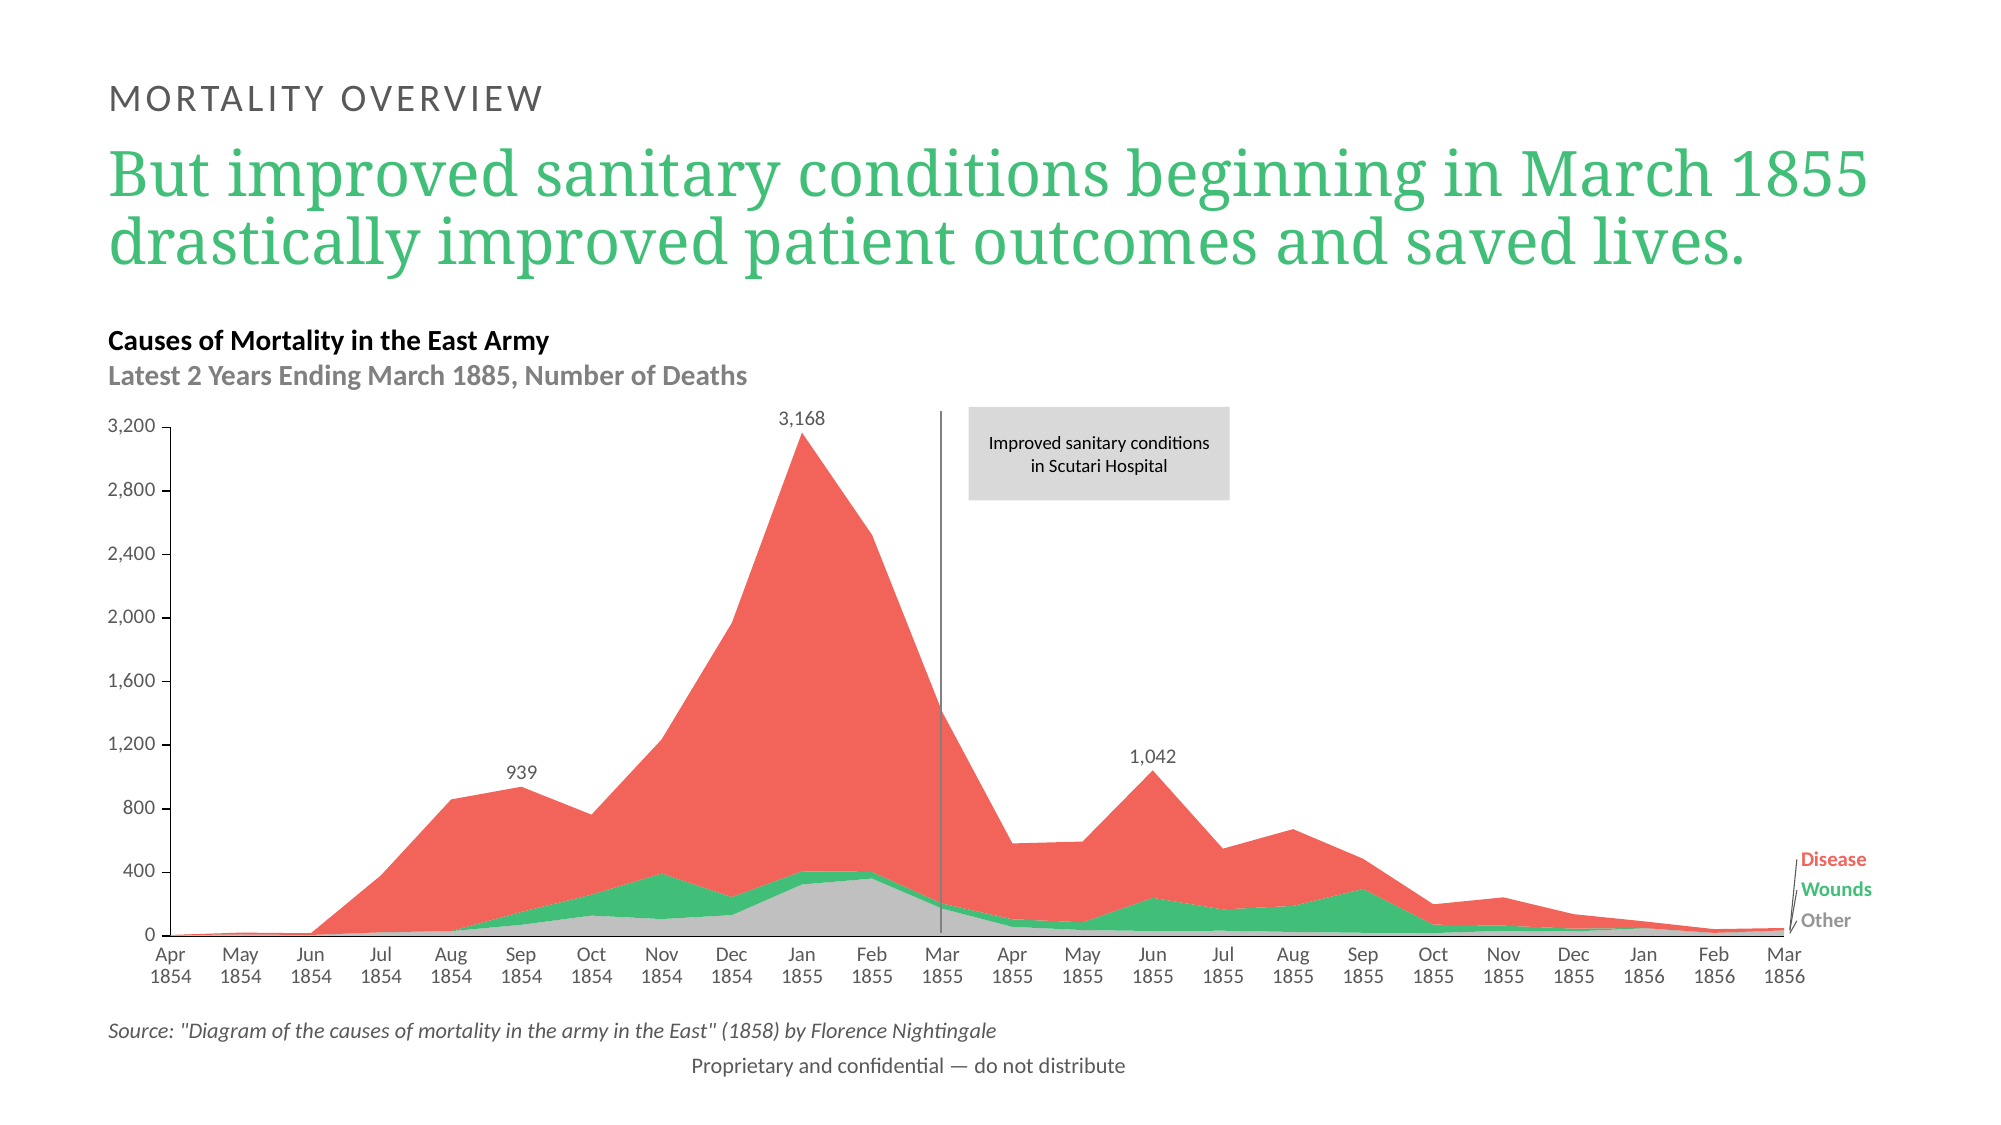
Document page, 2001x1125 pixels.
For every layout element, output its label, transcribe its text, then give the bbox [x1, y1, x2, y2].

text_box Dec 1854 [709, 953, 755, 988]
text_box Aug 1854 [428, 953, 474, 988]
text_box Disease [1801, 848, 1867, 871]
text_box Improved sanitary conditions in Scutari Hospital [967, 406, 1231, 411]
text_box Oct 1855 [1411, 953, 1456, 988]
text_box Apr 1854 [148, 953, 193, 988]
text_box Jan 1855 [779, 953, 825, 988]
text_box May 1855 [1060, 953, 1106, 988]
text_box Feb 1855 [849, 953, 895, 988]
list Mortality overview [108, 70, 1255, 128]
text_box Jul 1855 [1200, 953, 1246, 988]
text_box Nov 1854 [639, 953, 684, 988]
list Source: "Diagram of the causes of mortality in the army in the East" (1858) by Florence Nightingale [108, 1011, 1892, 1053]
text_box Sep 1854 [498, 953, 544, 988]
title But improved sanitary conditions beginning in March 1855 drastically improved patient outcomes and saved lives. [108, 142, 1892, 287]
text_box Wounds [1801, 878, 1874, 902]
text_box Feb 1856 [1691, 953, 1737, 988]
text_box Other [1801, 909, 1852, 932]
text_box Sep 1855 [1340, 953, 1386, 988]
text_box Oct 1854 [569, 953, 614, 988]
text_box Jan 1856 [1621, 953, 1667, 988]
text_box Mar 1855 [920, 953, 965, 988]
text_box Causes of Mortality in the East Army Latest 2 Years Ending March 1885, Number of Deaths [108, 321, 849, 392]
text_box Jul 1854 [358, 953, 404, 988]
text_box Dec 1855 [1551, 953, 1597, 988]
text_box 3,168 [775, 407, 829, 411]
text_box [1789, 859, 1797, 930]
text_box Aug 1855 [1270, 953, 1316, 988]
text_box May 1854 [218, 953, 263, 988]
text_box Jun 1855 [1130, 953, 1176, 988]
text_box Apr 1855 [990, 953, 1035, 988]
chart [93, 411, 1798, 953]
text_box Mar 1856 [1761, 943, 1807, 988]
text_box Jun 1854 [288, 953, 334, 988]
text_box Nov 1855 [1481, 953, 1526, 988]
